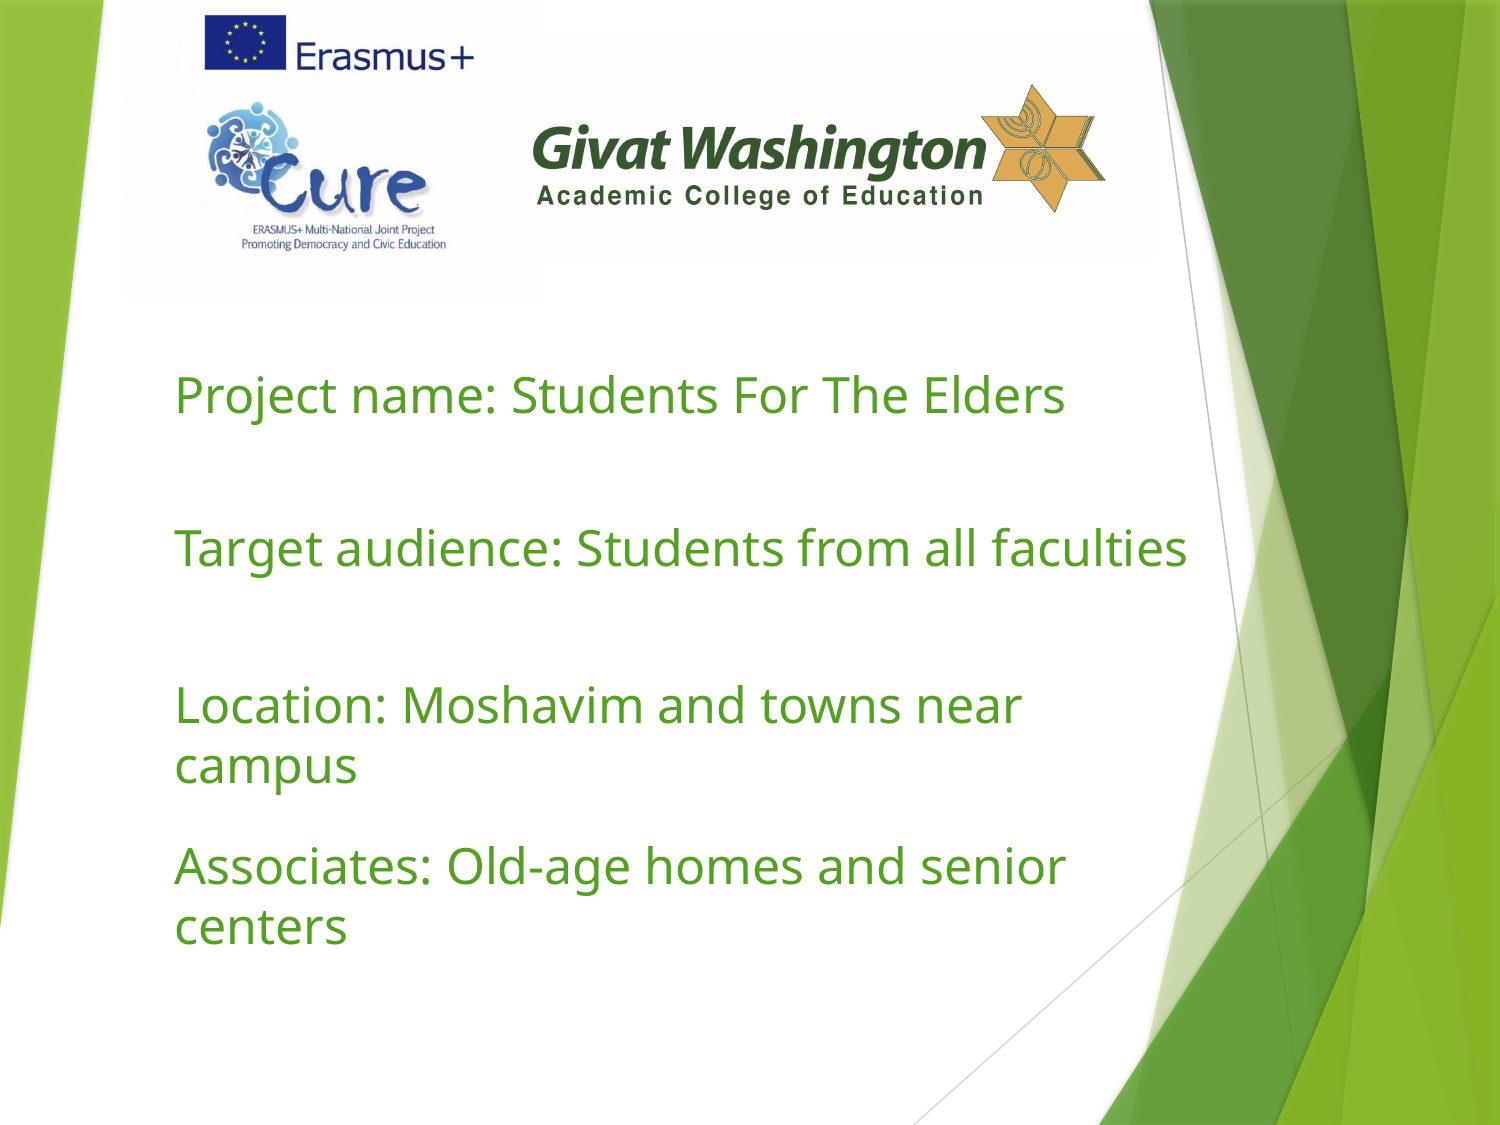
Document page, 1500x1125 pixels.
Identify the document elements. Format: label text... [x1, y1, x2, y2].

text_box Project name: Students For The Elders [159, 355, 1140, 431]
picture [1153, 37, 1164, 251]
text_box Associates: Old-age homes and senior centers [159, 826, 1093, 962]
text_box Target audience: Students from all faculties [159, 508, 1223, 584]
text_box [123, 0, 1153, 297]
text_box Location: Moshavim and towns near campus [159, 666, 1140, 801]
